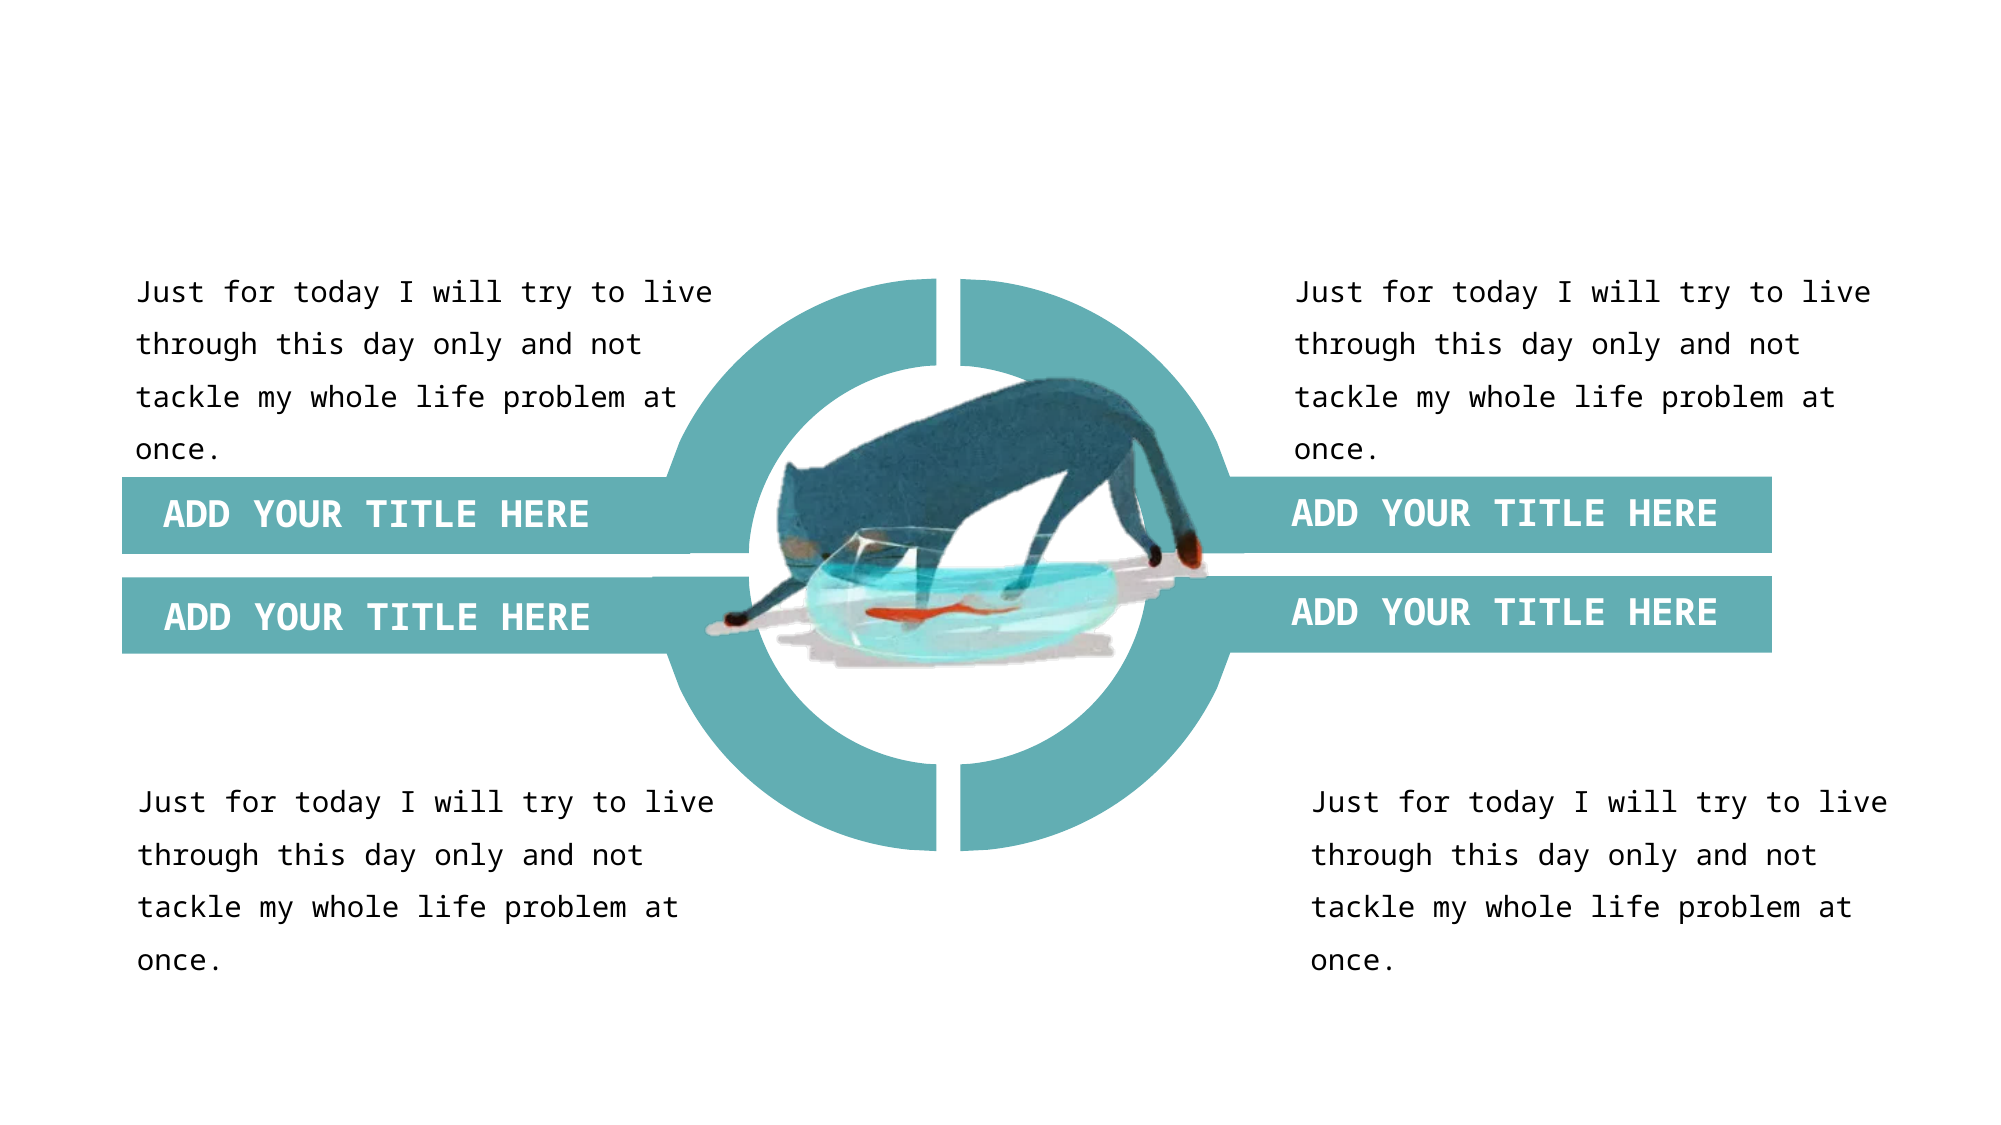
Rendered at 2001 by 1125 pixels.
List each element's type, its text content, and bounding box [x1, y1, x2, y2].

text_box [1231, 476, 1772, 554]
text_box [1231, 576, 1772, 653]
text_box [122, 477, 662, 554]
text_box ADD YOUR TITLE HERE [148, 482, 606, 578]
text_box [960, 750, 1177, 852]
text_box ADD YOUR TITLE HERE [149, 585, 607, 645]
text_box ADD YOUR TITLE HERE [1276, 580, 1734, 641]
text_box Just for today I will try to live through this day only and not tackle my whole life problem at once. [1279, 248, 1930, 473]
text_box [122, 576, 662, 654]
text_box Just for today I will try to live through this day only and not tackle my whole life problem at once. [120, 248, 732, 473]
text_box Just for today I will try to live through this day only and not tackle my whole life problem at once. [1295, 758, 1930, 984]
picture [662, 278, 1231, 750]
text_box Just for today I will try to live through this day only and not tackle my whole life problem at once. [122, 758, 732, 984]
text_box [719, 750, 937, 852]
text_box ADD YOUR TITLE HERE [1276, 481, 1734, 577]
